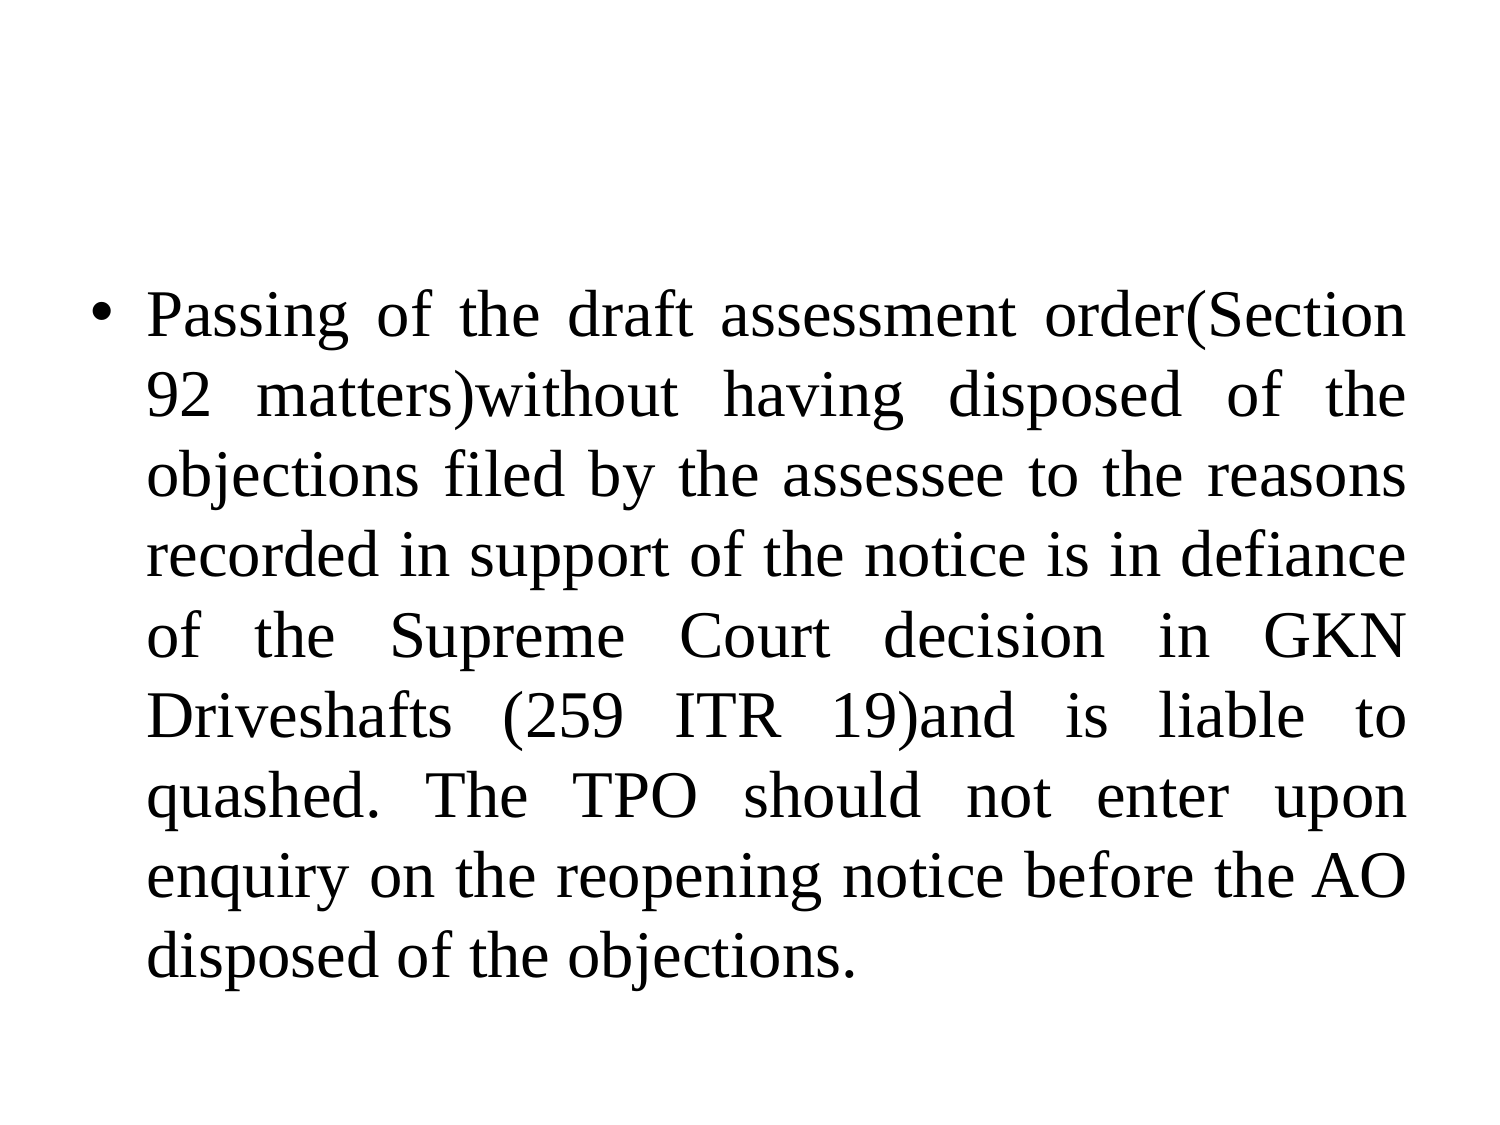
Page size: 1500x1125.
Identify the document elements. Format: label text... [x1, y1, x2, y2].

list Passing of the draft assessment order(Section 92 matters)without having disposed of the objections filed by the assessee to the reasons recorded in support of the notice is in defiance of the Supreme Court decision in GKN Driveshafts (259 ITR 19)and is liable to quashed. The TPO should not enter upon enquiry on the reopening notice before the AO disposed of the objections. [75, 262, 1425, 1005]
